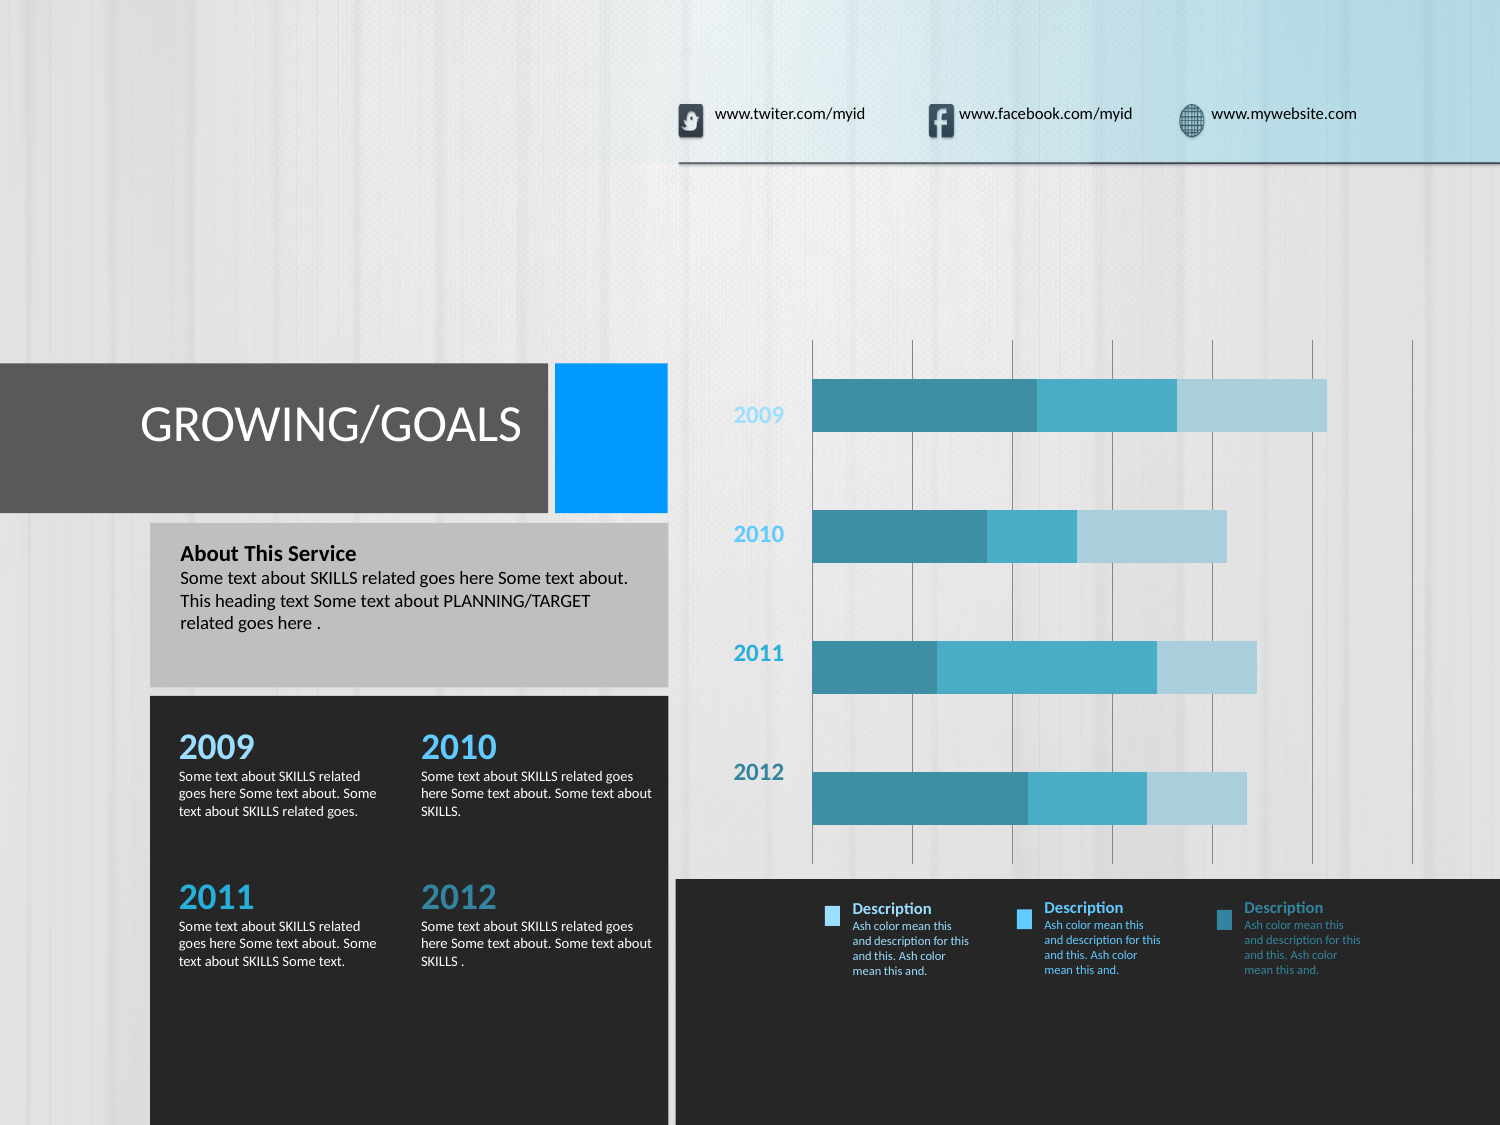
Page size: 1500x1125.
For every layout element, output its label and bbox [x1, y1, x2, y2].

chart [799, 328, 1426, 876]
picture [0, 0, 1500, 1125]
